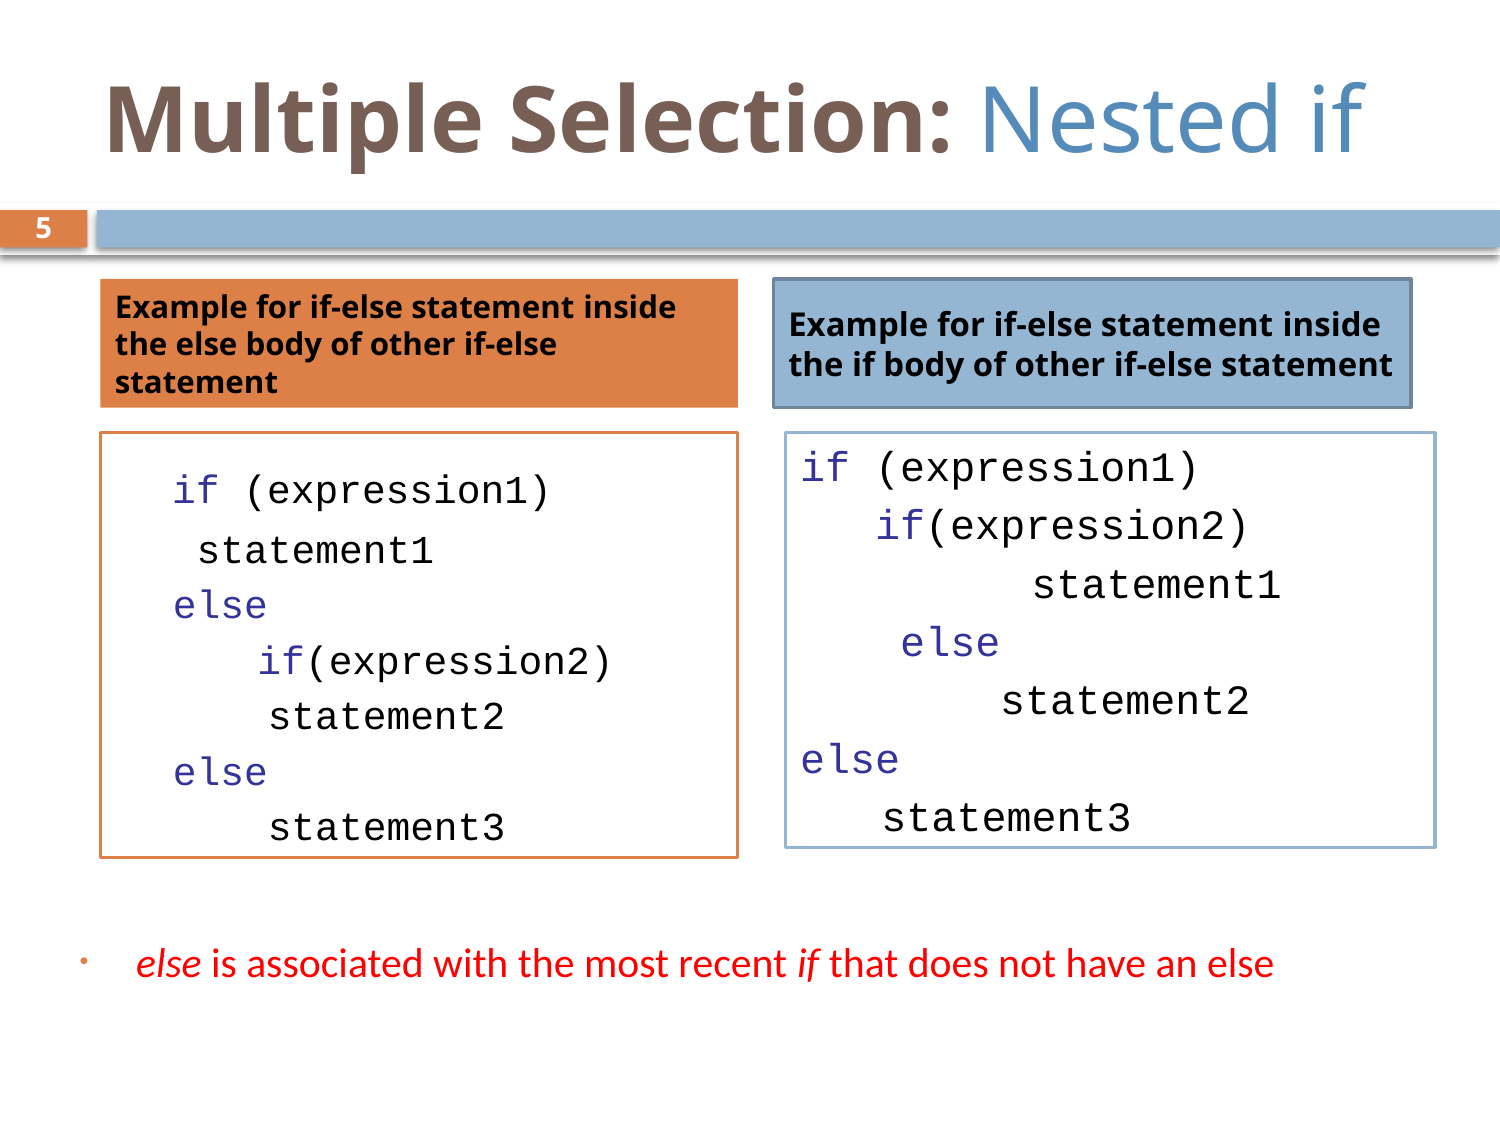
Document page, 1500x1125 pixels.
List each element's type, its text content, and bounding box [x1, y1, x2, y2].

list Example for if-else statement inside the if body of other if-else statement [772, 277, 1413, 409]
slide_number 5 [0, 208, 88, 249]
title Multiple Selection: Nested if [87, 44, 1425, 188]
list Example for if-else statement inside the else body of other if-else statement [100, 278, 738, 408]
text_box if (expression1) if(expression2) statement1 else statement2 else statement3 [784, 431, 1437, 849]
list else is associated with the most recent if that does not have an else [64, 928, 1447, 996]
list if (expression1) statement1 else if(expression2) statement2 else statement3 [99, 431, 739, 859]
